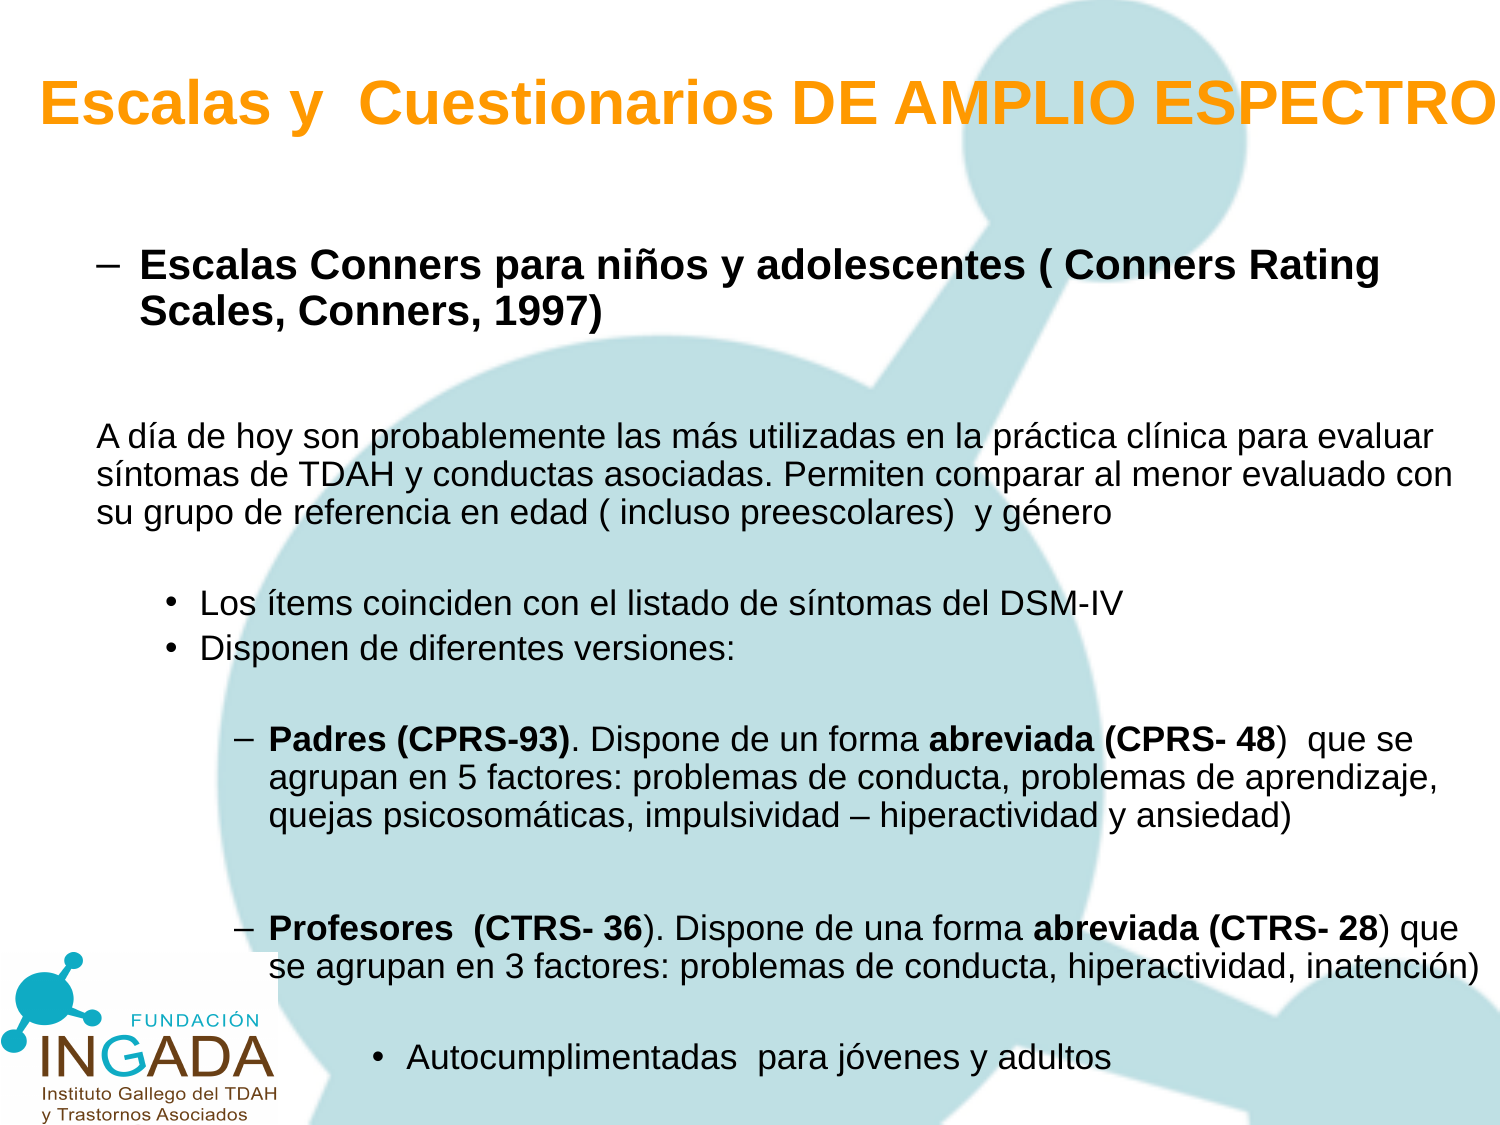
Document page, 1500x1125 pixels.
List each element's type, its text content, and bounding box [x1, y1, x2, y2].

text_box Escalas y Cuestionarios DE AMPLIO ESPECTRO [24, 54, 1500, 145]
list Escalas Conners para niños y adolescentes ( Conners Rating Scales, Conners, 1997) A día de hoy son probablemente las más utilizadas en la práctica clínica para evaluar síntomas de TDAH y conductas asociadas. Permiten comparar al menor evaluado con su grupo de referencia en edad ( incluso preescolares) y género Los ítems coinciden con el listado de síntomas del DSM-IV Disponen de diferentes versiones: Padres (CPRS-93). Dispone de un forma abreviada (CPRS- 48) que se agrupan en 5 factores: problemas de conducta, problemas de aprendizaje, quejas psicosomáticas, impulsividad – hiperactividad y ansiedad) Profesores (CTRS- 36). Dispone de una forma abreviada (CTRS- 28) que se agrupan en 3 factores: problemas de conducta, hiperactividad, inatención) Autocumplimentadas para jóvenes y adultos [12, 184, 1500, 1125]
picture [1, 952, 12, 1124]
